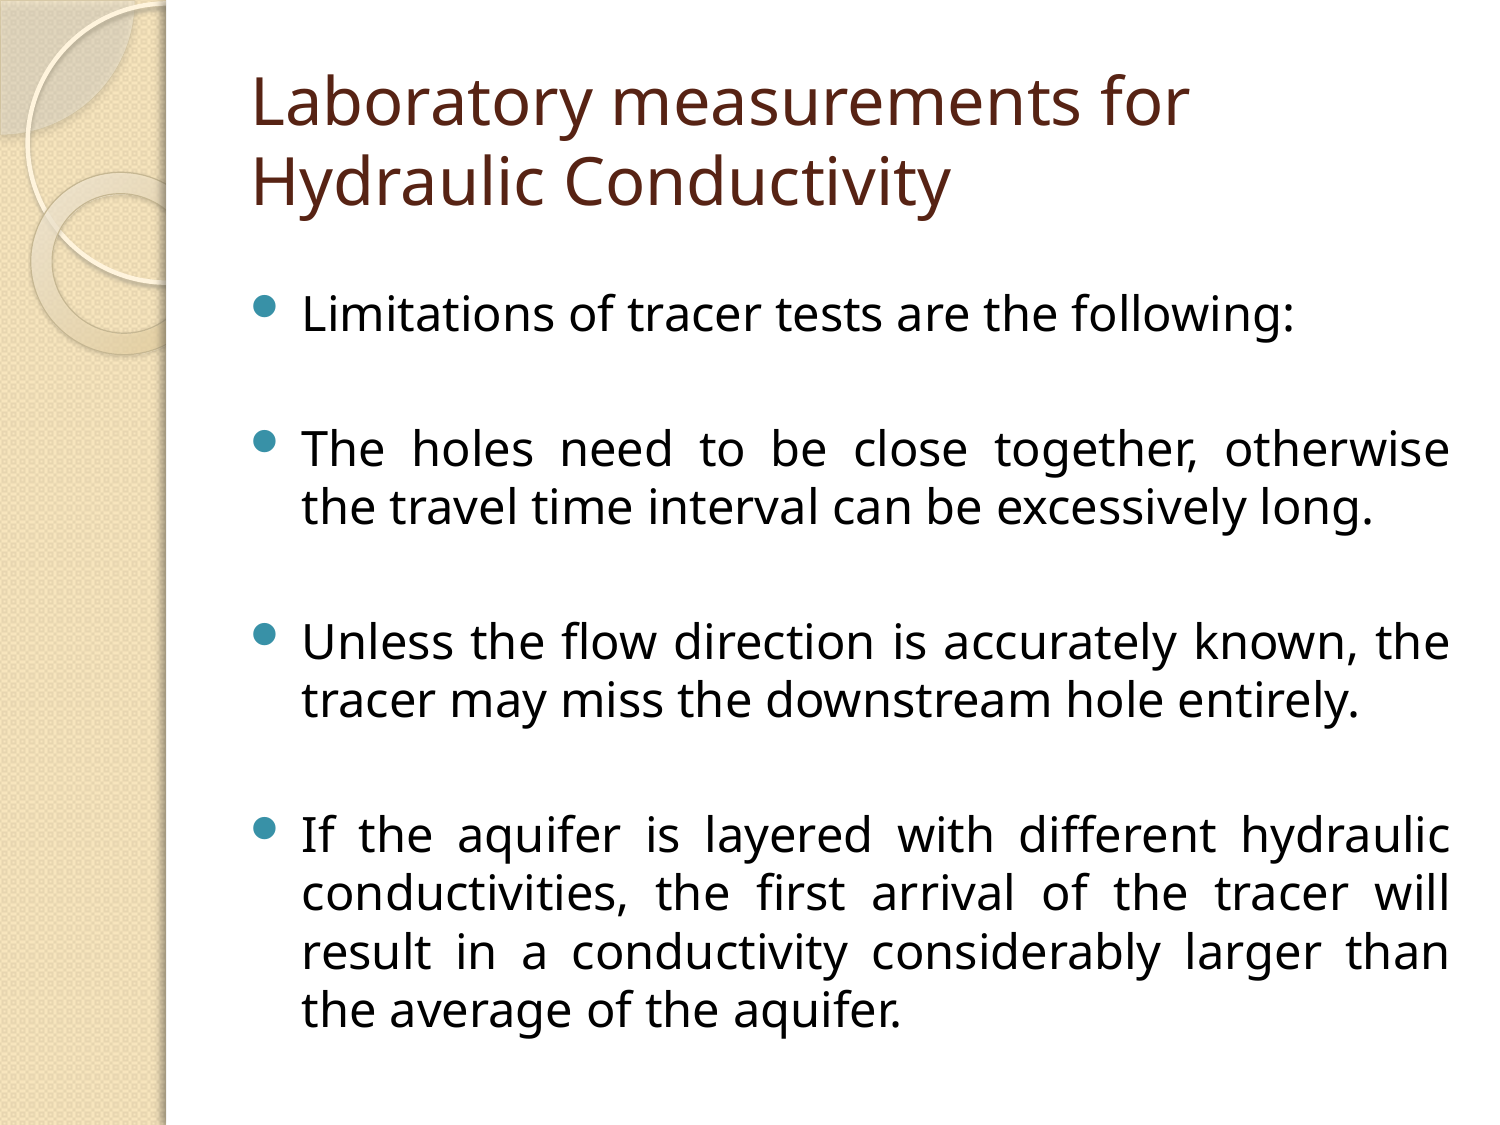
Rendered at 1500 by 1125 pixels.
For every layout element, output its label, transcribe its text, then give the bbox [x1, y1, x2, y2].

list Limitations of tracer tests are the following: The holes need to be close together, otherwise the travel time interval can be excessively long. Unless the flow direction is accurately known, the tracer may miss the downstream hole entirely. If the aquifer is layered with different hydraulic conductivities, the first arrival of the tracer will result in a conductivity considerably larger than the average of the aquifer. [235, 275, 1466, 1063]
title Laboratory measurements for Hydraulic Conductivity [235, 45, 1466, 233]
